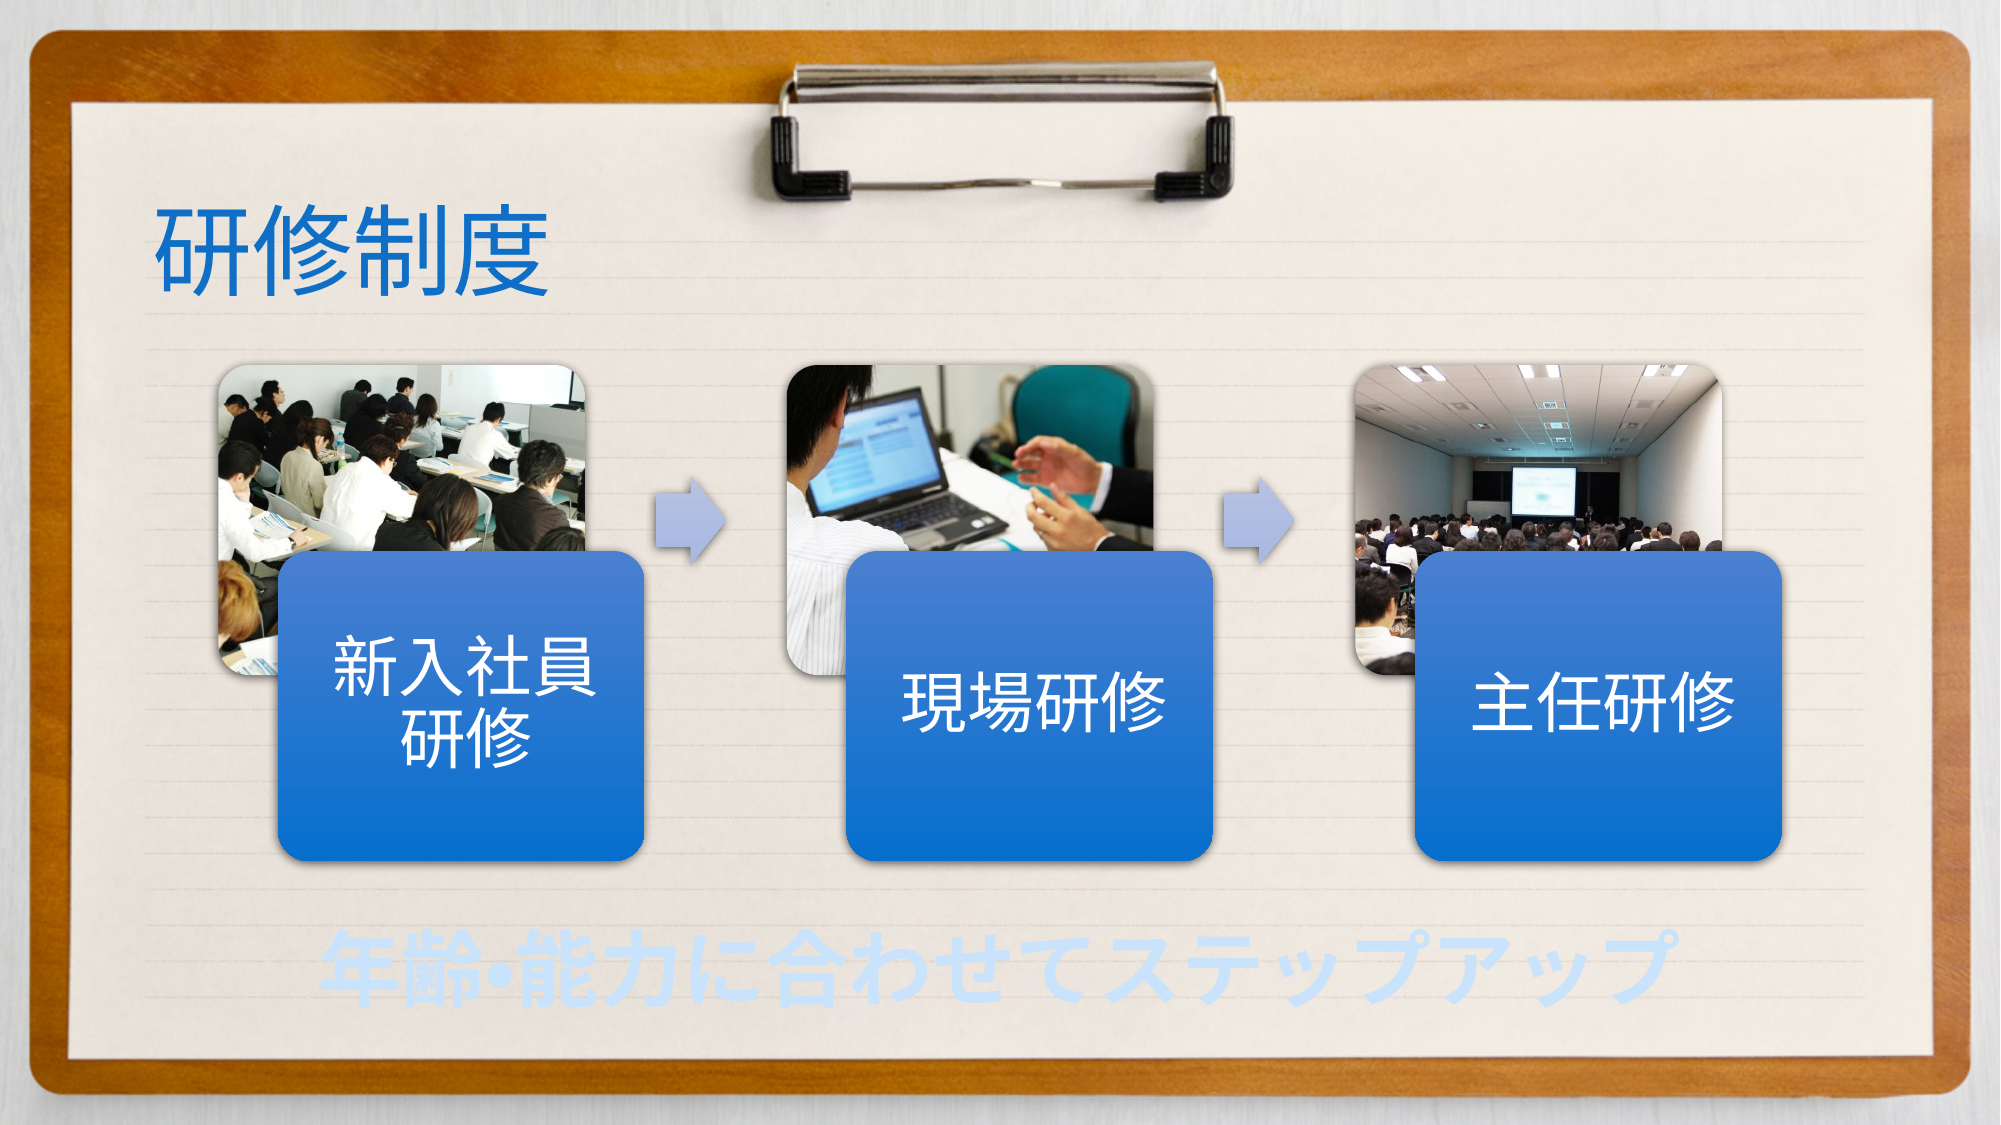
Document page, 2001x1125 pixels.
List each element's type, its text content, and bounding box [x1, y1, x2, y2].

title 研修制度 [137, 147, 1863, 366]
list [217, 364, 1783, 862]
picture [0, 0, 2001, 1125]
text_box 年齢・能力に合わせてステップアップ [303, 909, 1697, 1025]
